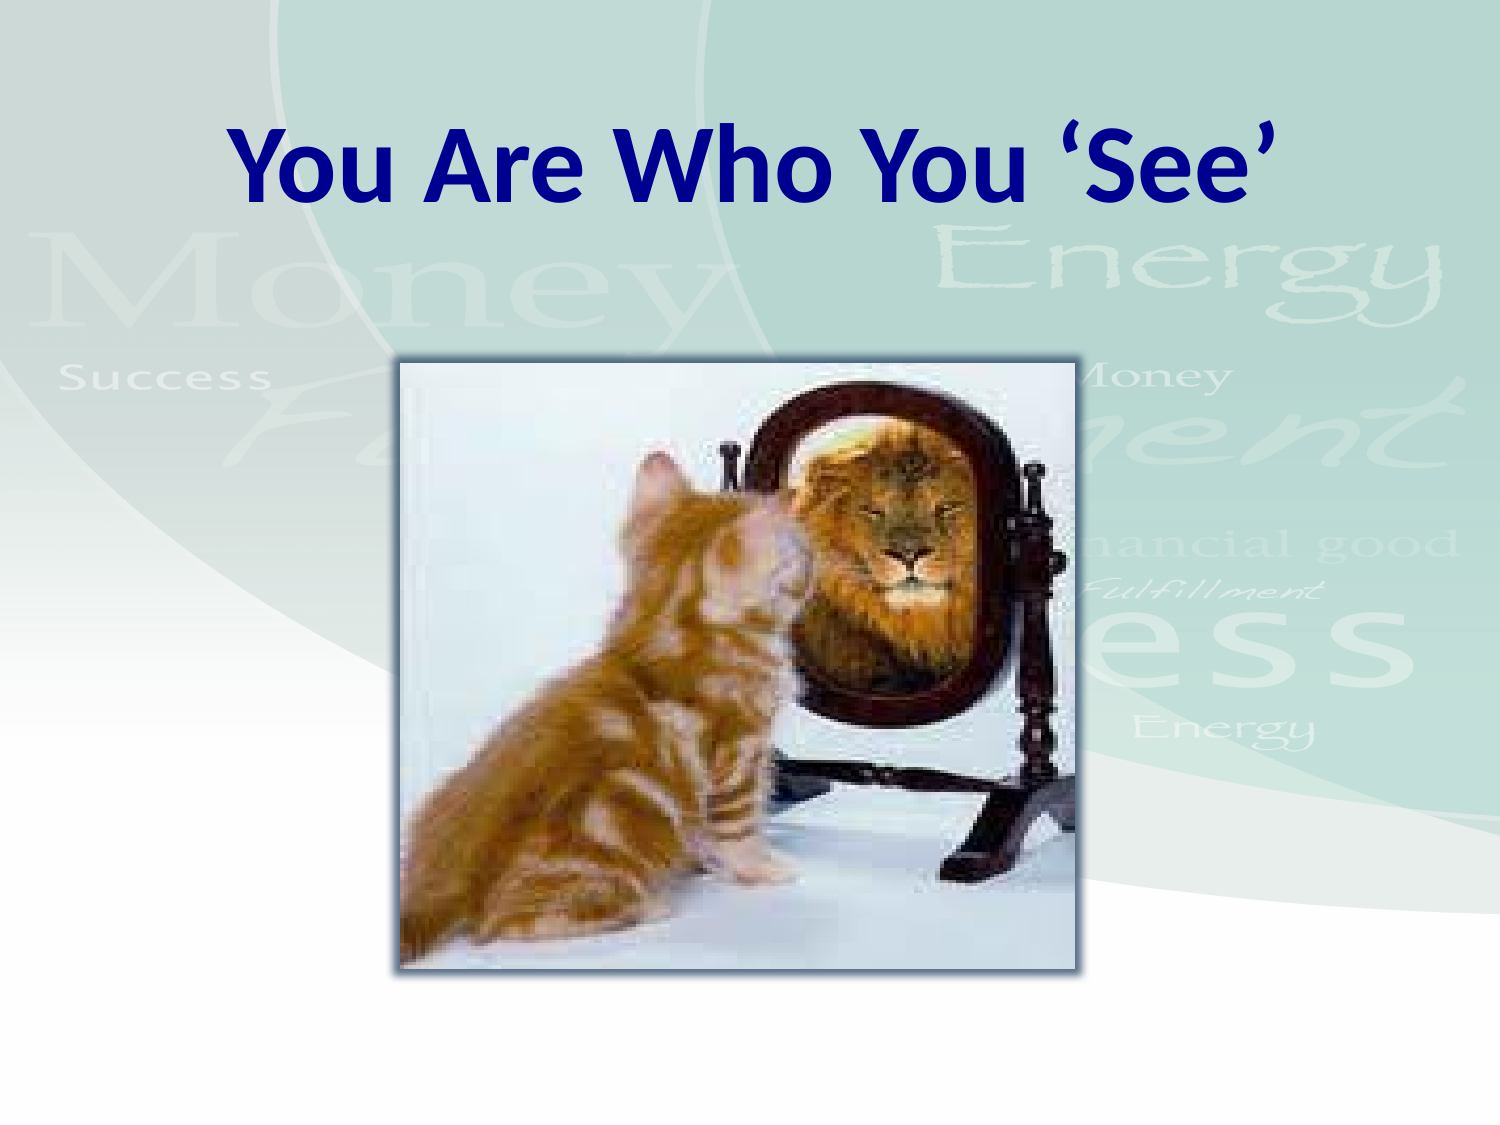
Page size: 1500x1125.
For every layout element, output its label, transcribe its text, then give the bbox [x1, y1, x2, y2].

text_box You Are Who You ‘See’ [42, 83, 1466, 278]
picture [399, 363, 1075, 969]
